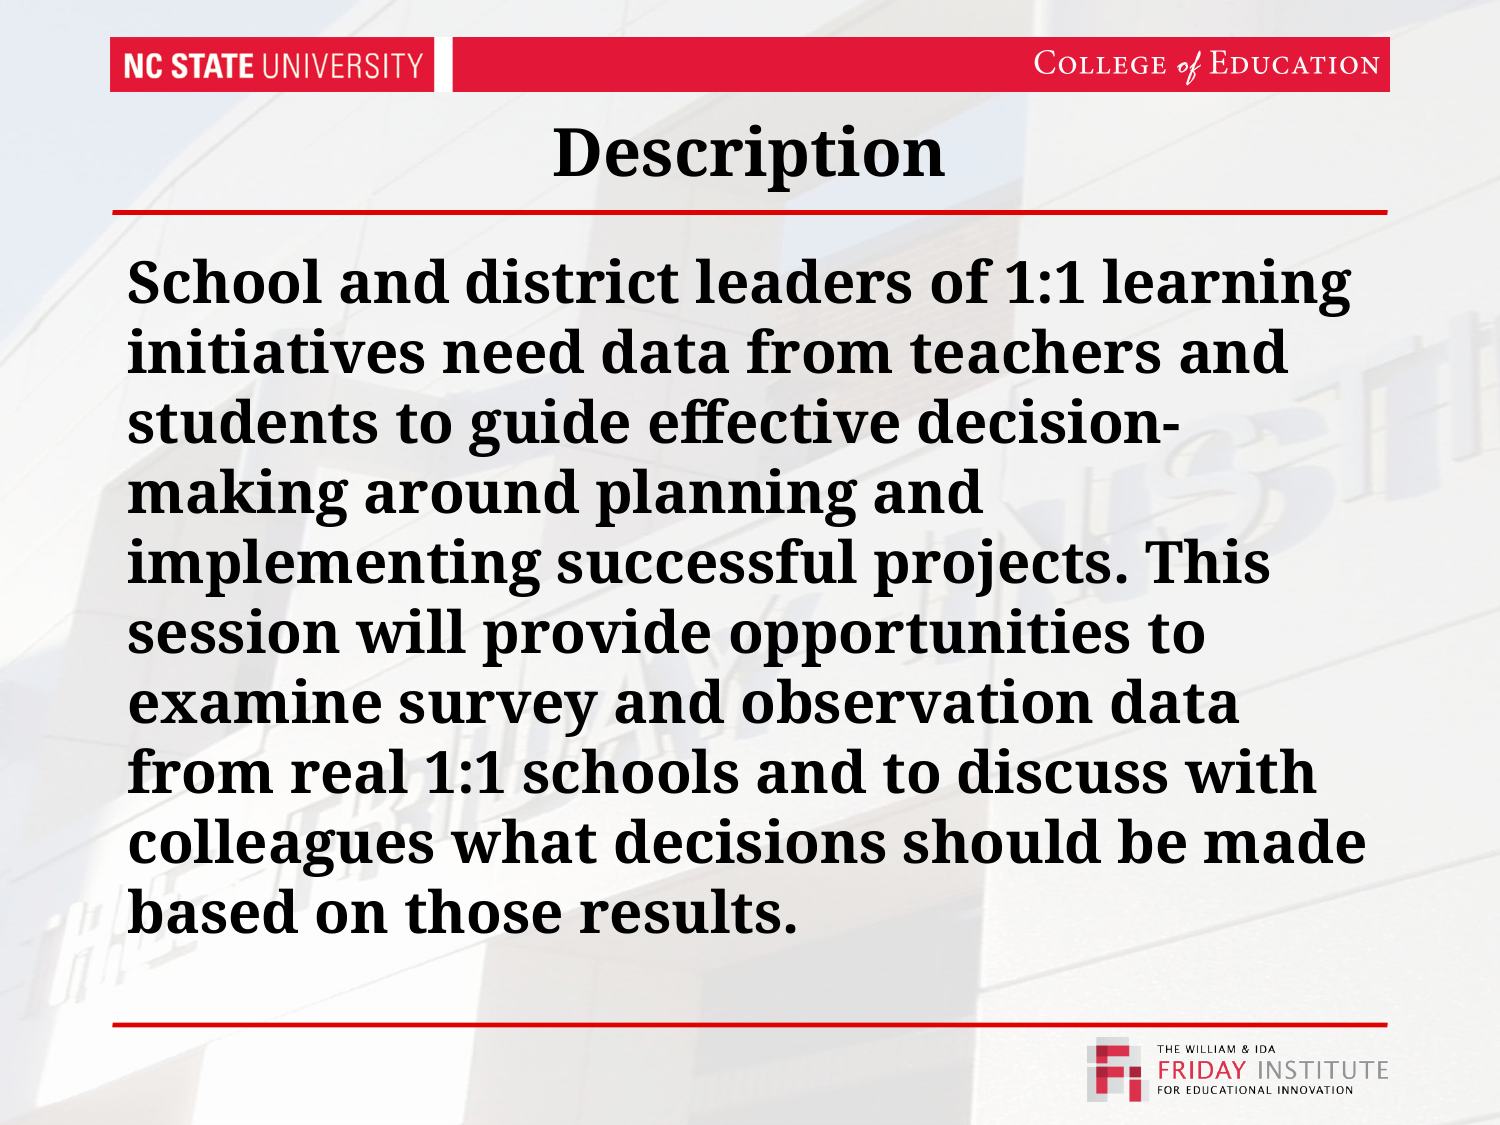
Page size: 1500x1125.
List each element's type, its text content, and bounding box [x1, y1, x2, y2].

picture [110, 37, 1390, 92]
picture [1087, 1037, 1388, 1102]
list School and district leaders of 1:1 learning initiatives need data from teachers and students to guide effective decision-making around planning and implementing successful projects. This session will provide opportunities to examine survey and observation data from real 1:1 schools and to discuss with colleagues what decisions should be made based on those results. [112, 237, 1388, 1001]
title Description [112, 87, 1388, 213]
